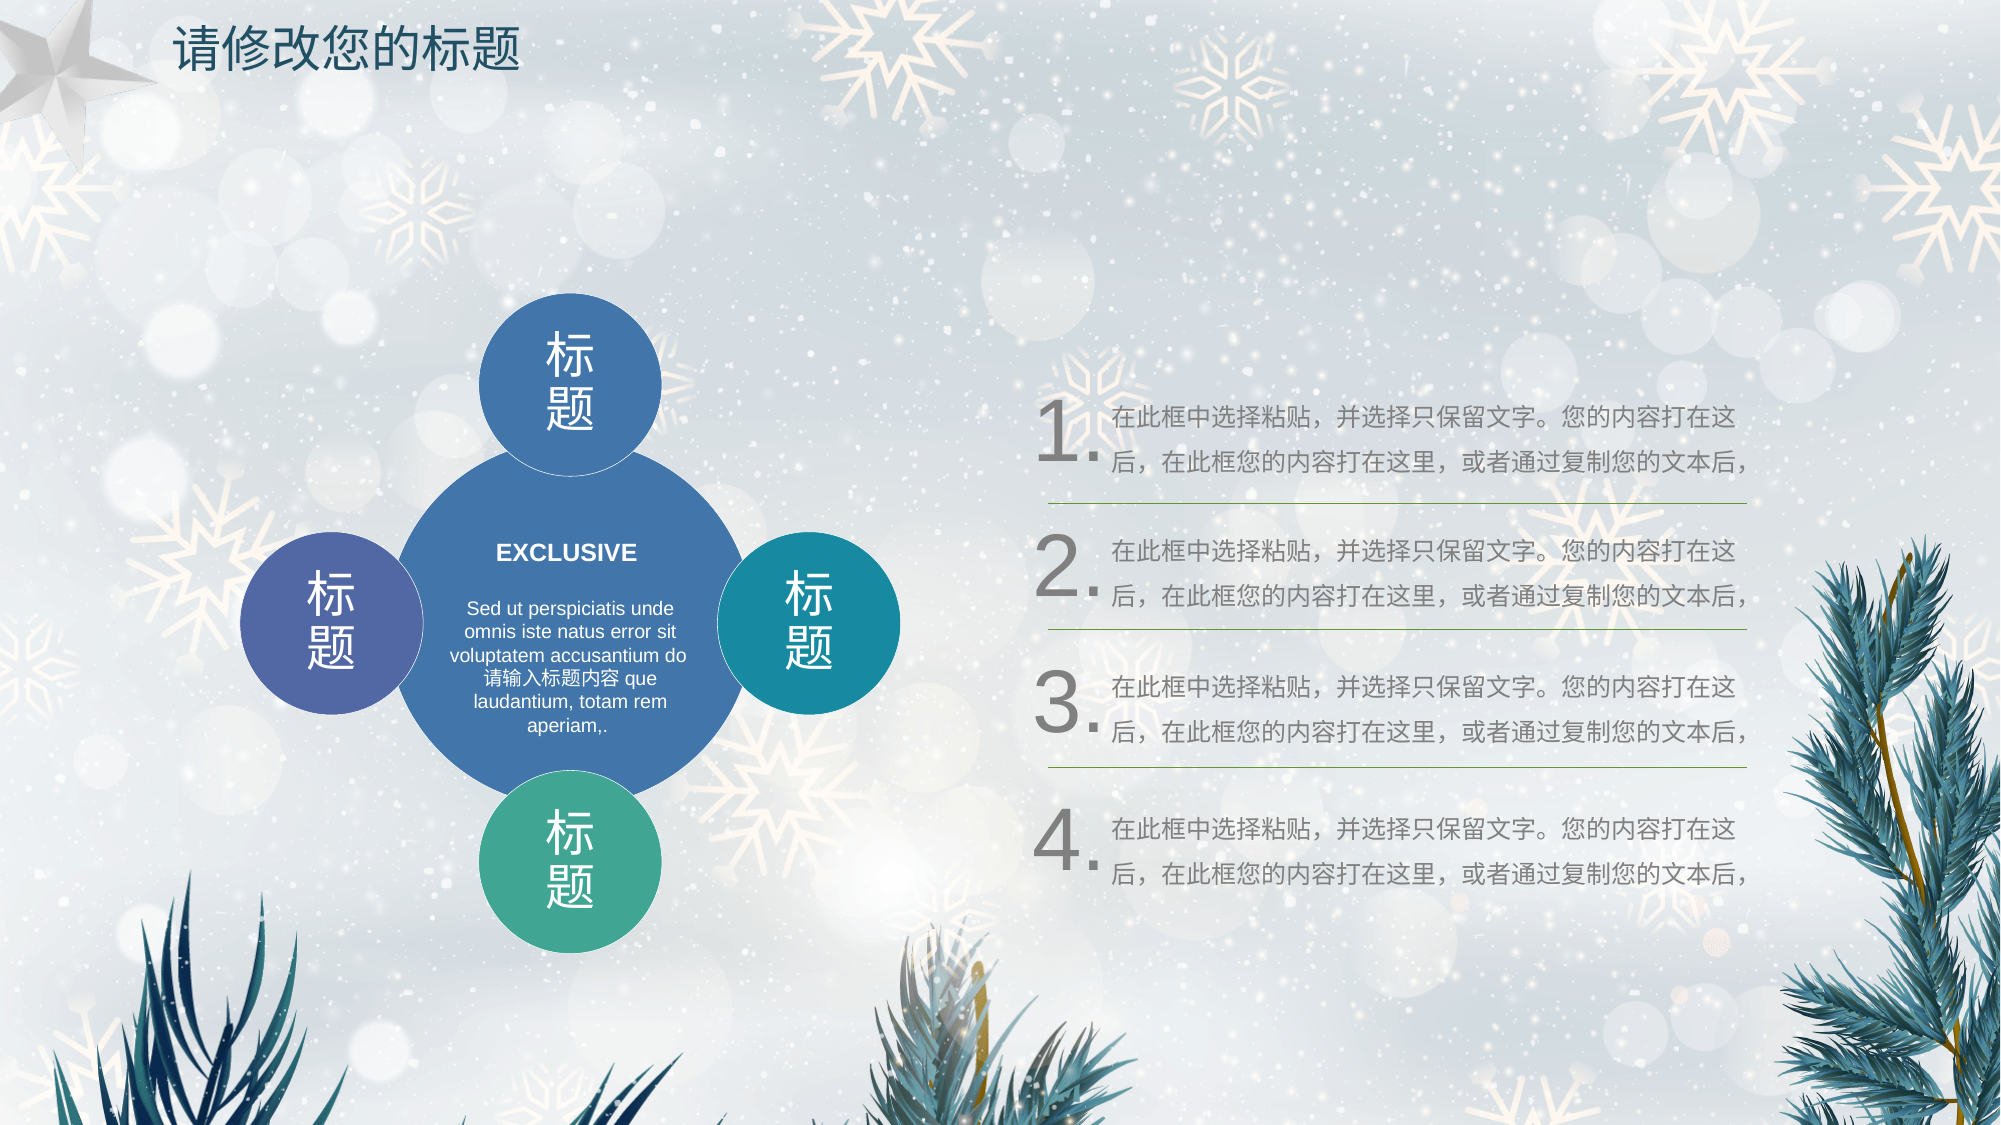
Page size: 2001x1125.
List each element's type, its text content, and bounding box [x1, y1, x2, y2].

text_box 在此框中选择粘贴，并选择只保留文字。您的内容打在这后，在此框您的内容打在这里，或者通过复制您的文本后， [1103, 794, 1748, 893]
text_box 在此框中选择粘贴，并选择只保留文字。您的内容打在这后，在此框您的内容打在这里，或者通过复制您的文本后， [1103, 652, 1748, 751]
text_box 4. [1024, 777, 1115, 893]
text_box 3. [1024, 639, 1115, 755]
text_box 请修改您的标题 [157, 10, 847, 86]
text_box 在此框中选择粘贴，并选择只保留文字。您的内容打在这后，在此框您的内容打在这里，或者通过复制您的文本后， [1103, 516, 1748, 615]
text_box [239, 292, 901, 954]
text_box 在此框中选择粘贴，并选择只保留文字。您的内容打在这后，在此框您的内容打在这里，或者通过复制您的文本后， [1103, 382, 1748, 481]
text_box 1. [1024, 368, 1115, 484]
picture [0, 0, 2001, 1125]
text_box 2. [1024, 503, 1115, 618]
